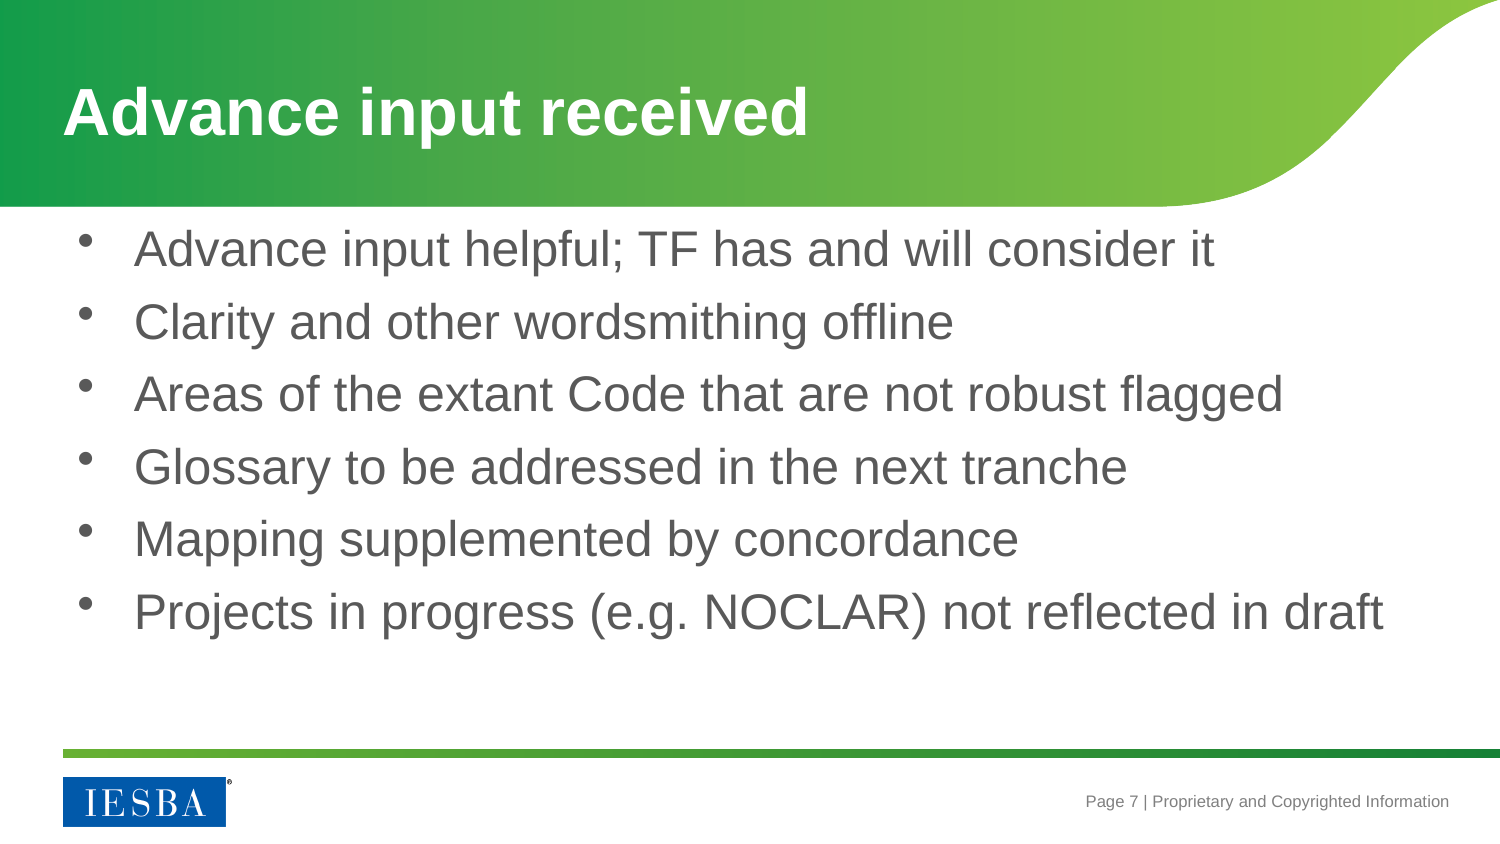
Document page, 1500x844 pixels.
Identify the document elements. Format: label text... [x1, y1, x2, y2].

picture [63, 777, 232, 827]
picture [0, 0, 1500, 207]
list Advance input helpful; TF has and will consider it Clarity and other wordsmithing offline Areas of the extant Code that are not robust flagged Glossary to be addressed in the next tranche Mapping supplemented by concordance Projects in progress (e.g. NOCLAR) not reflected in draft [62, 209, 1450, 747]
title Advance input received [62, 75, 1275, 142]
